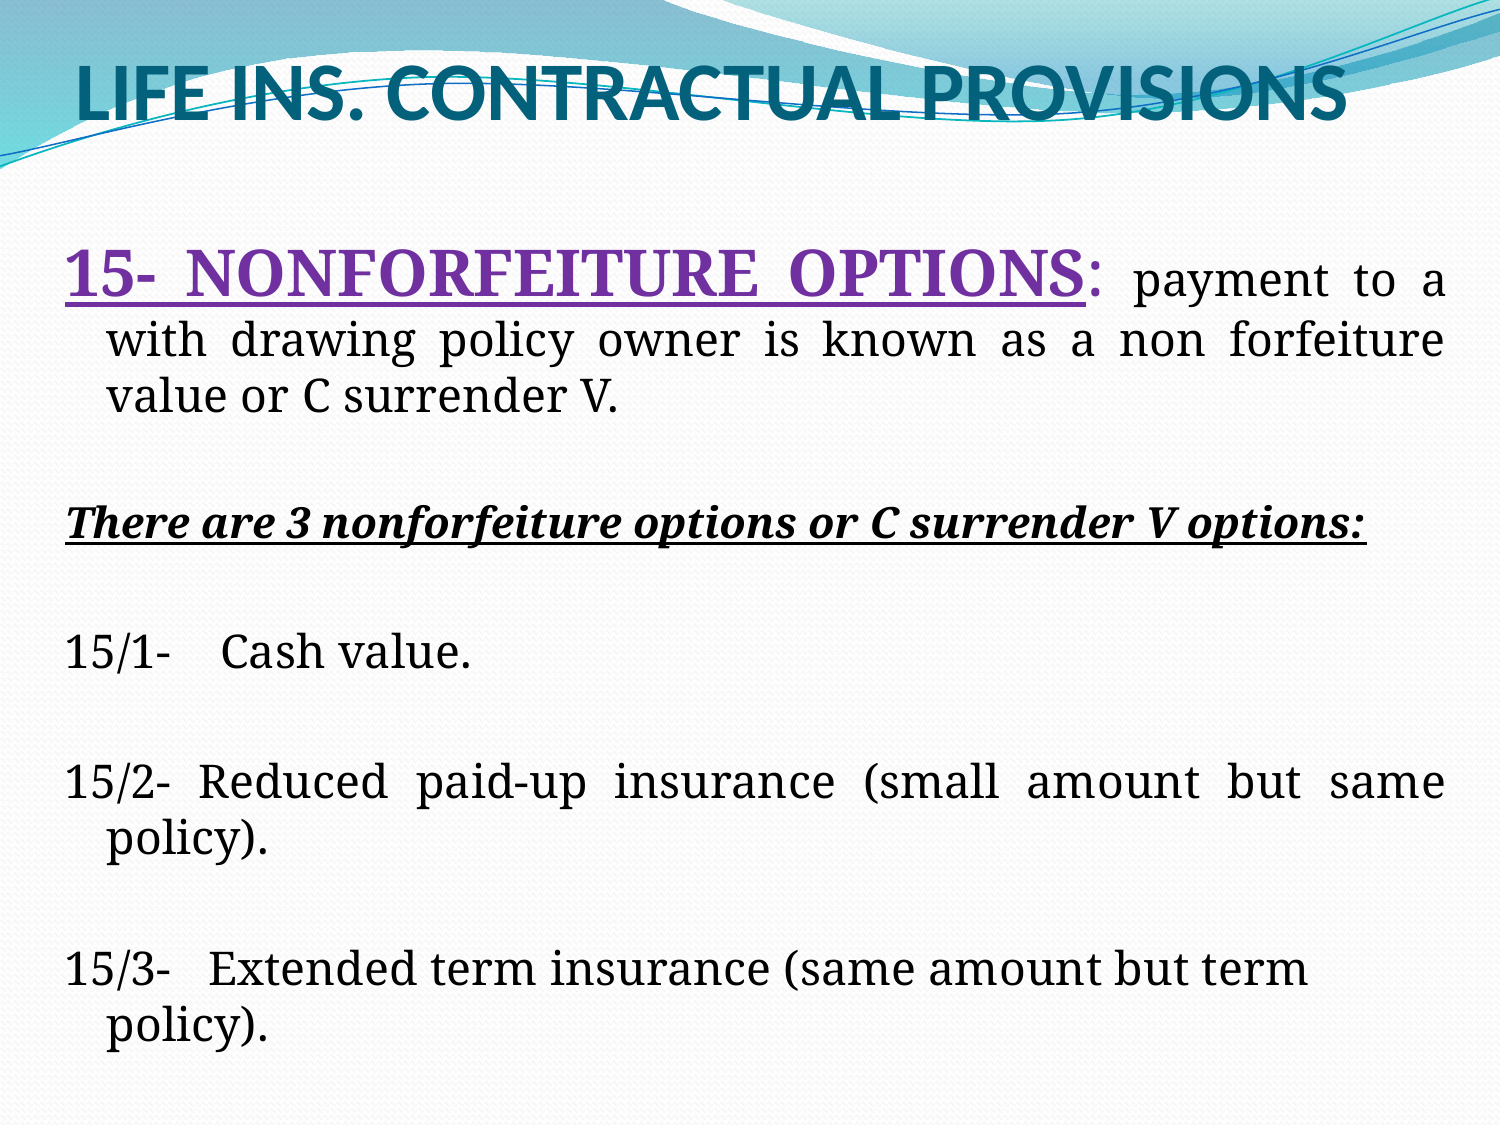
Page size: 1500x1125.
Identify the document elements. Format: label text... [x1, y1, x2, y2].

list 15- NONFORFEITURE OPTIONS: payment to a with drawing policy owner is known as a non forfeiture value or C surrender V. There are 3 nonforfeiture options or C surrender V options: 15/1- Cash value. 15/2- Reduced paid-up insurance (small amount but same policy). 15/3- Extended term insurance (same amount but term policy). [50, 224, 1463, 1063]
title LIFE INS. CONTRACTUAL PROVISIONS [75, 50, 1425, 138]
